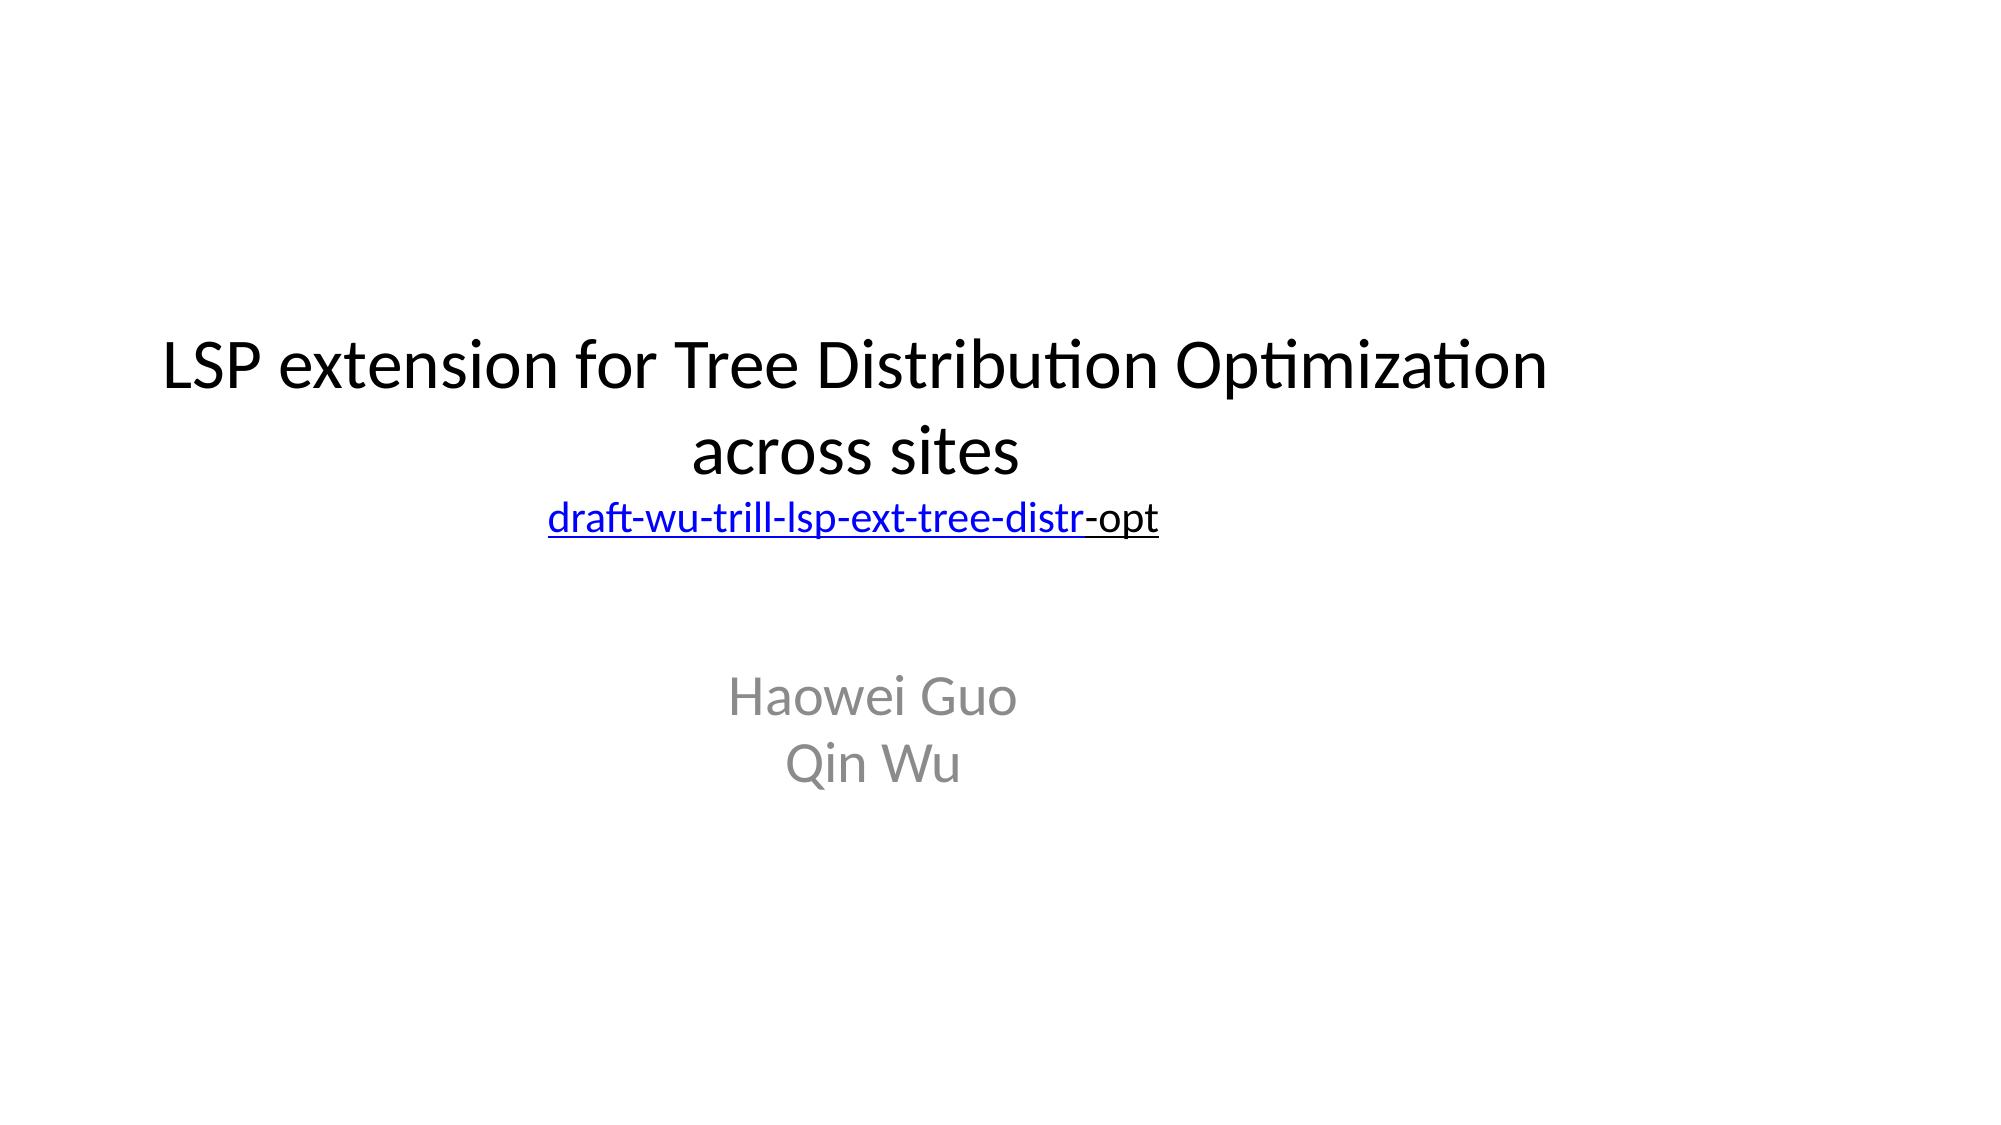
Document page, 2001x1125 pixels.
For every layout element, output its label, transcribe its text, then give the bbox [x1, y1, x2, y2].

subtitle Haowei Guo Qin Wu [267, 662, 1480, 1003]
title LSP extension for Tree Distribution Optimization across sites draft-wu-trill-lsp-ext-tree-distr-opt [108, 308, 1604, 550]
